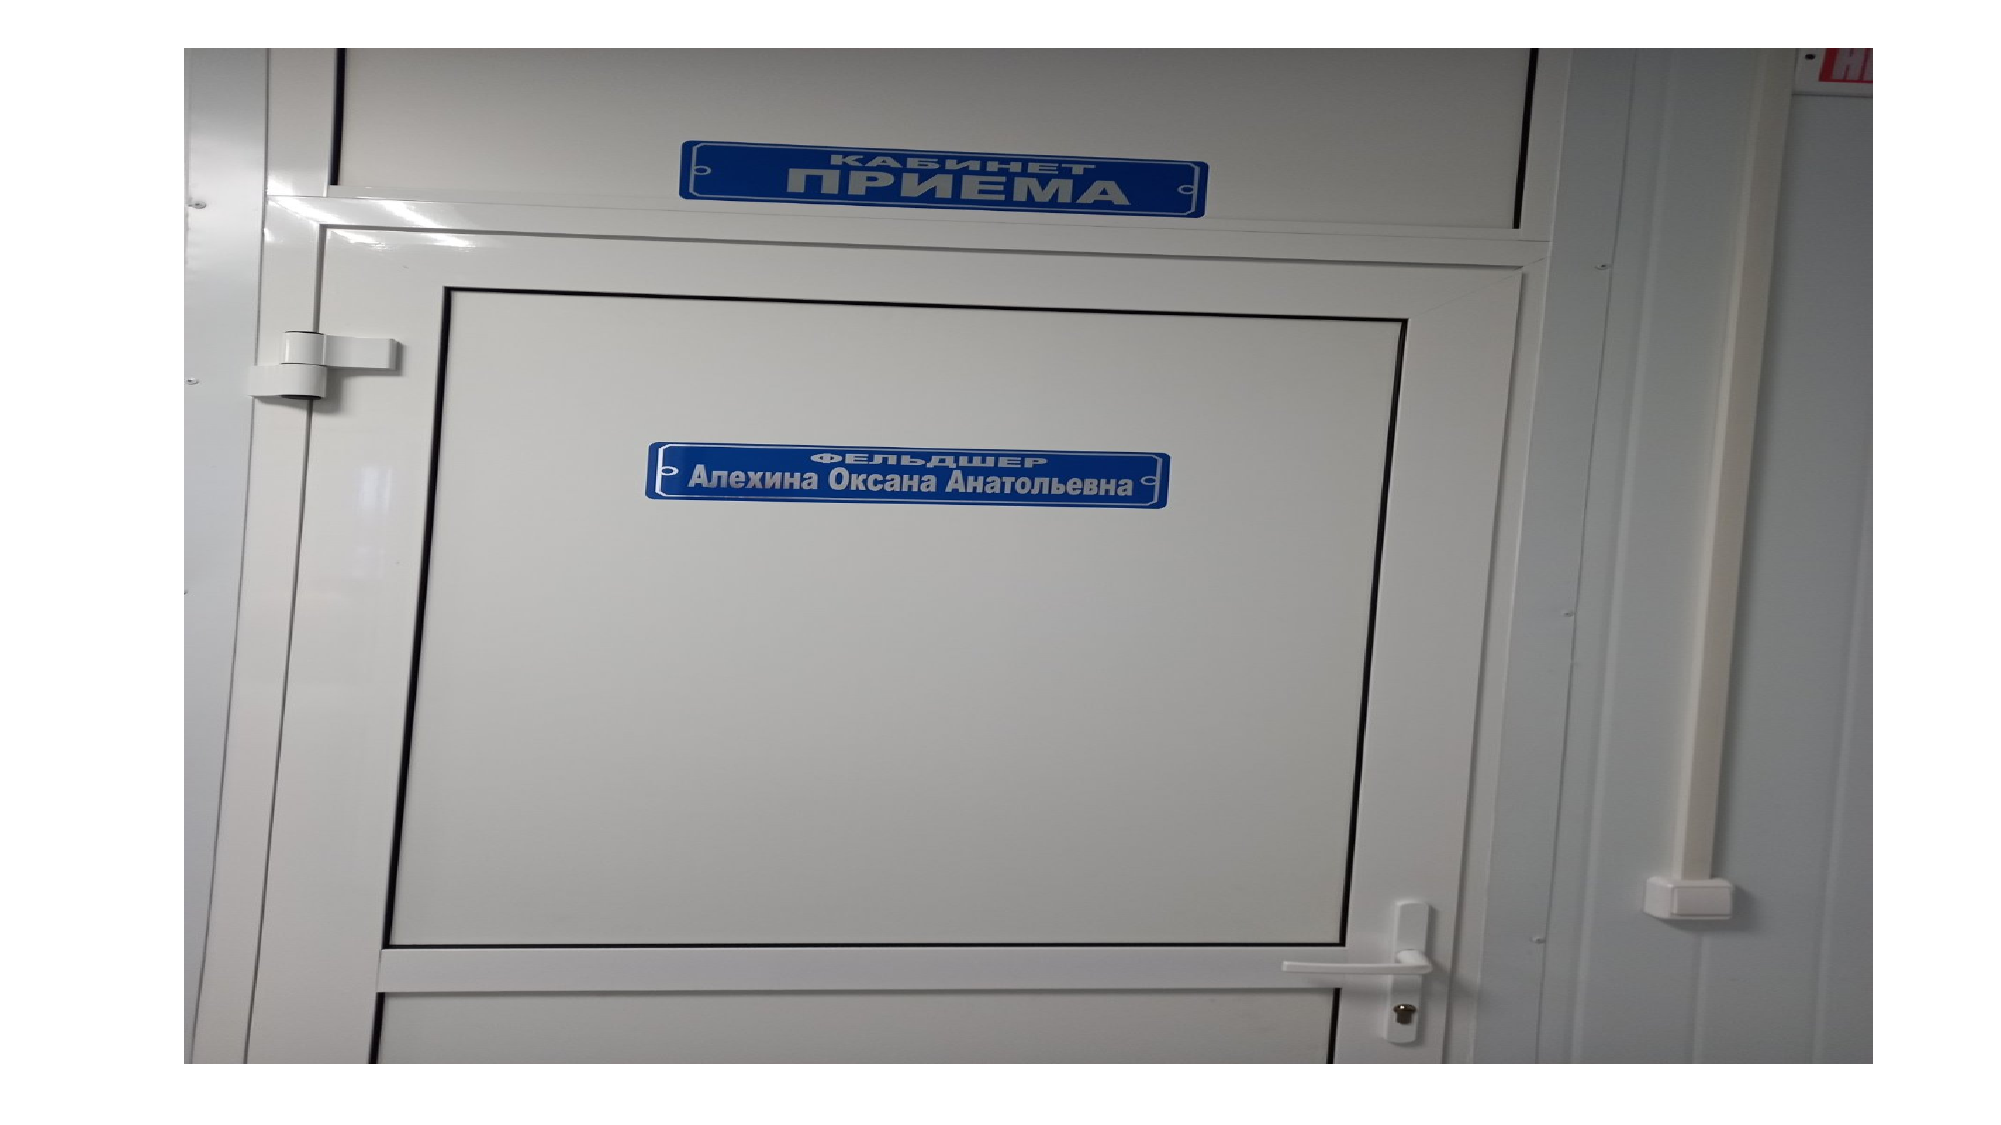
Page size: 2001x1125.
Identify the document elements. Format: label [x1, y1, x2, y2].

picture [184, 48, 1873, 1064]
